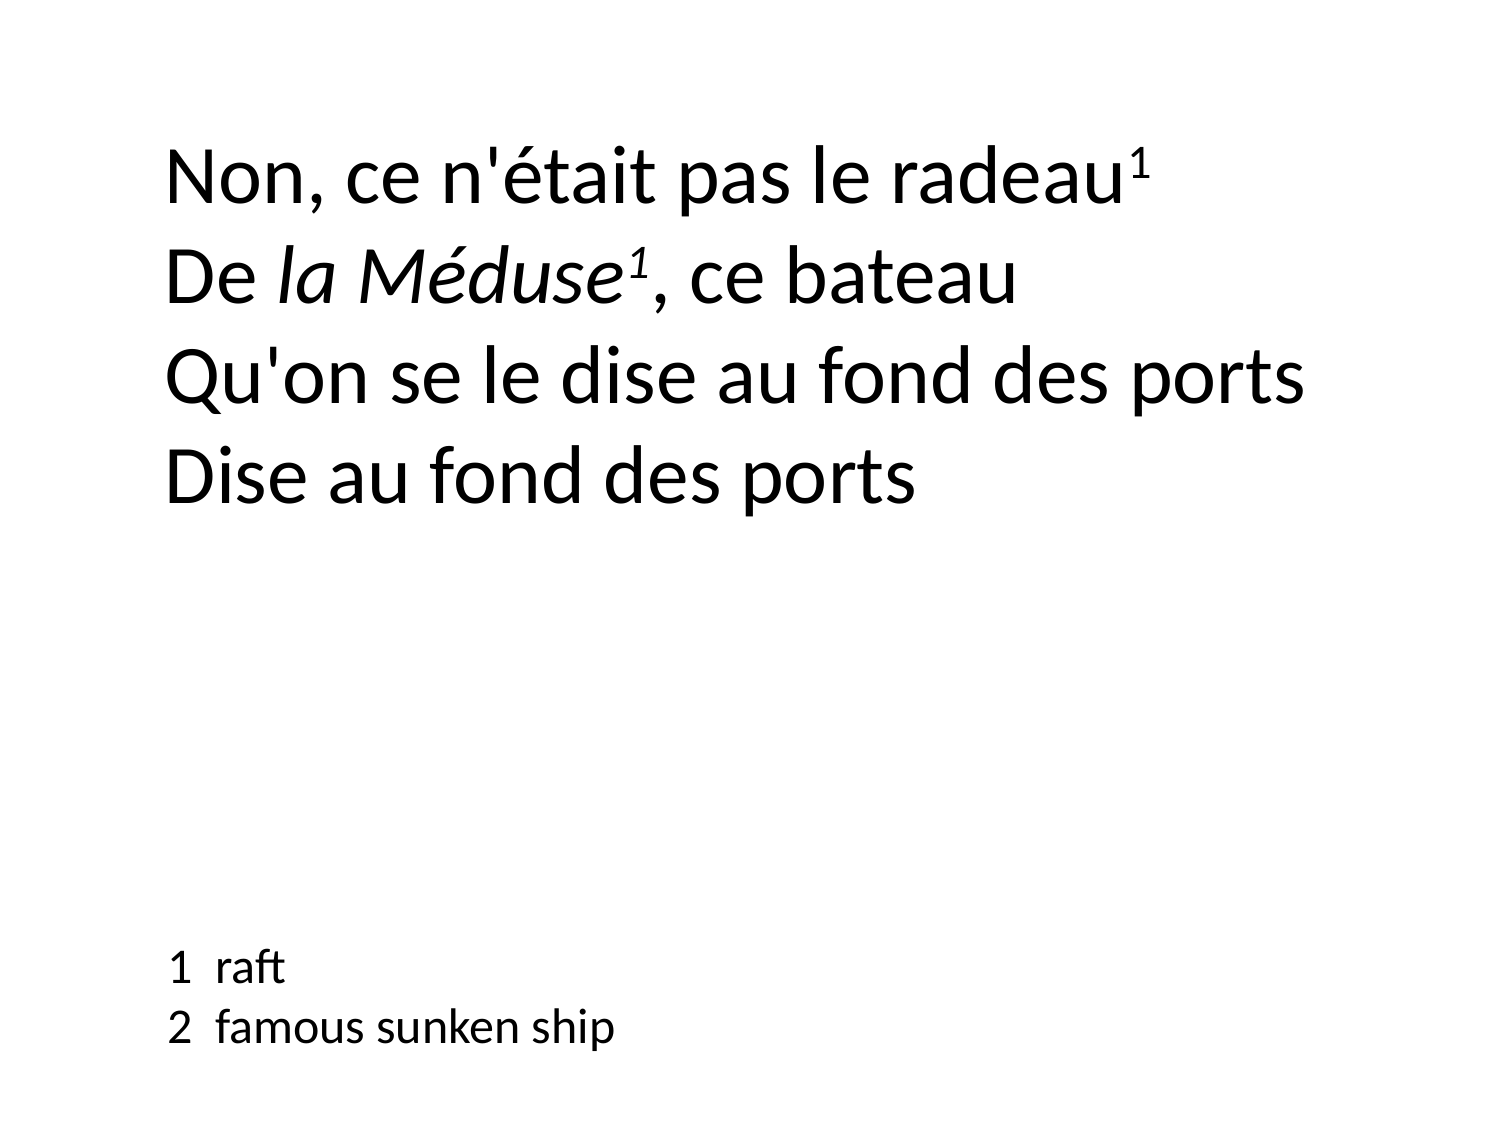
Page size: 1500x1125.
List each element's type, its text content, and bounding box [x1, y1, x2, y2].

text_box 1 raft 2 famous sunken ship [152, 926, 631, 1061]
text_box Non, ce n'était pas le radeau1 De la Méduse1, ce bateau Qu'on se le dise au fond des ports Dise au fond des ports [150, 112, 1500, 528]
